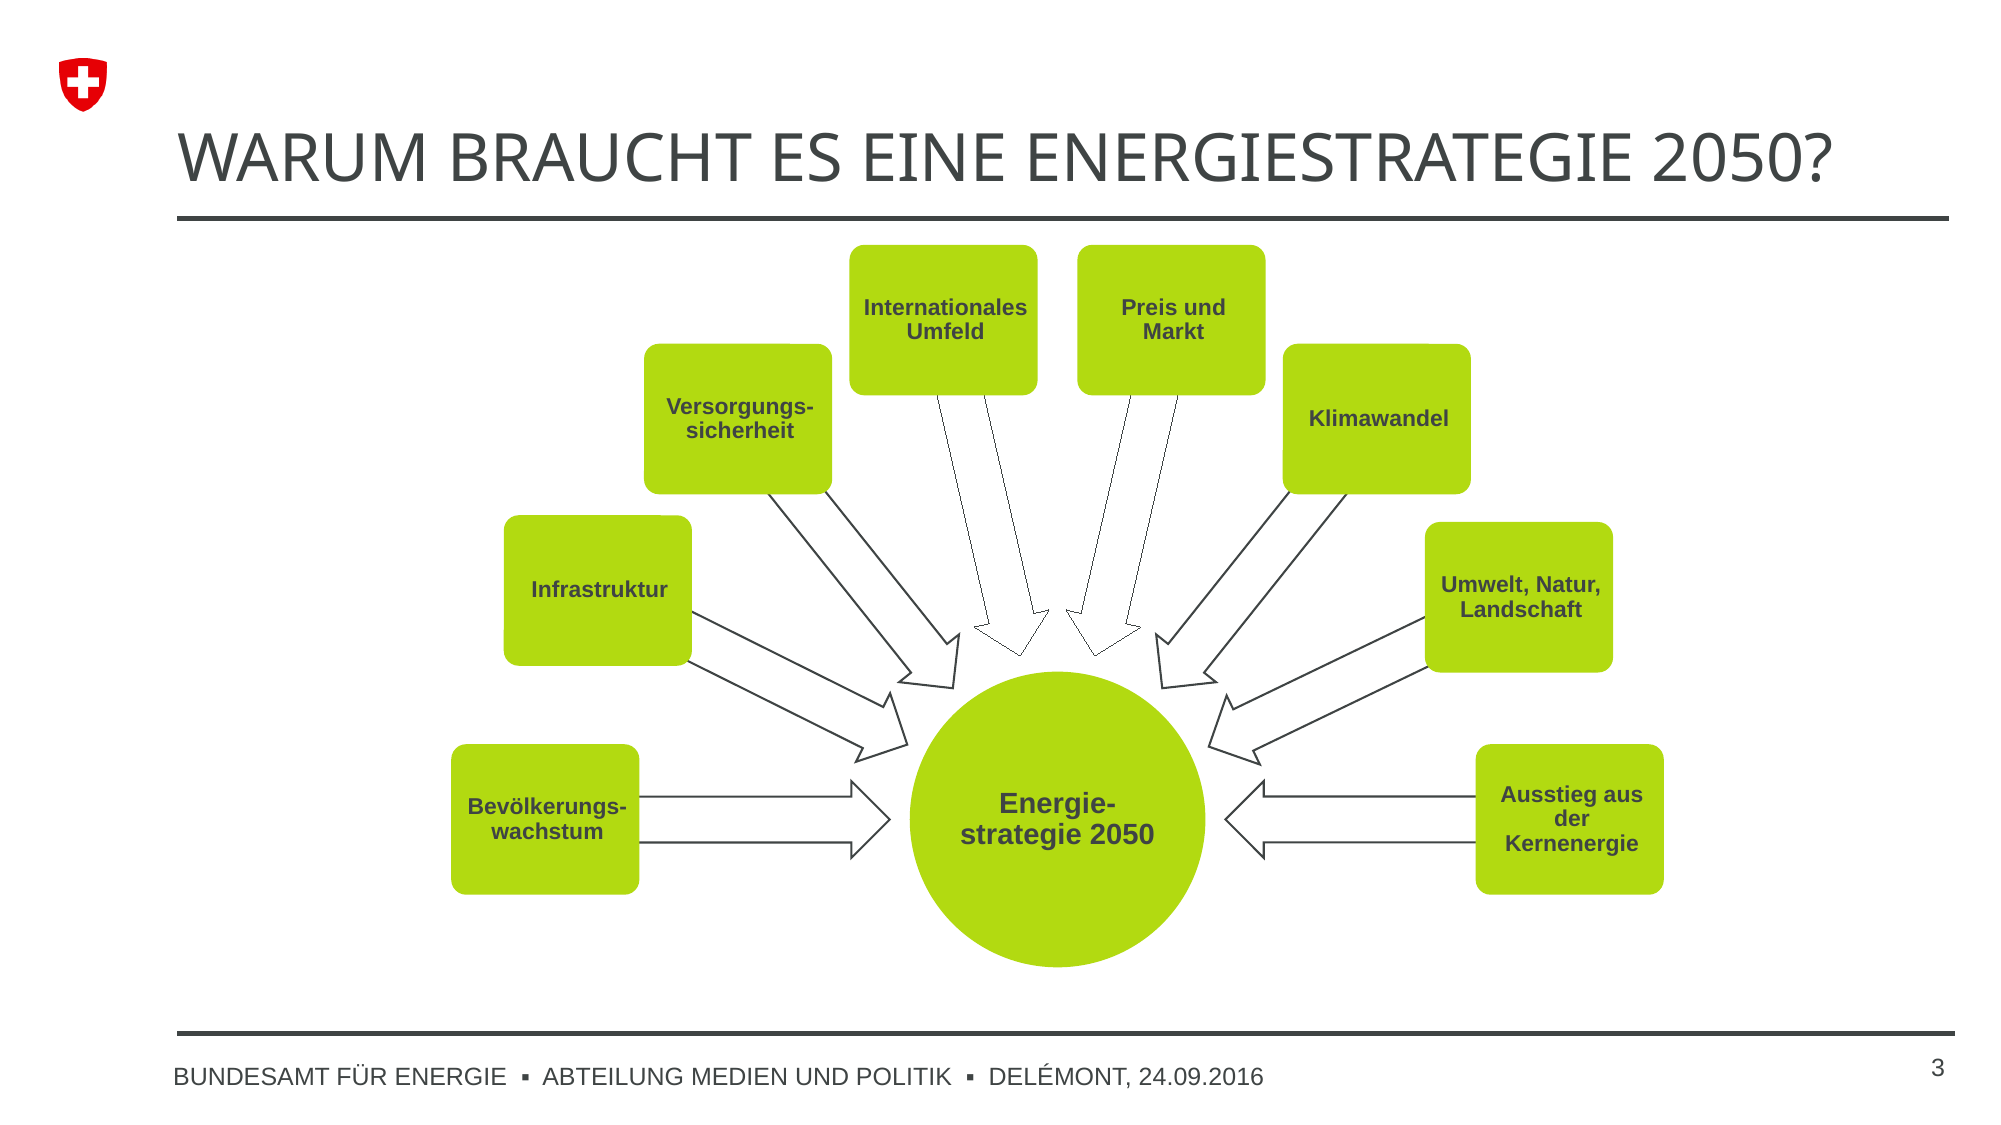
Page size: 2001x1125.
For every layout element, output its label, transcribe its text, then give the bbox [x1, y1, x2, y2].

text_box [450, 236, 1665, 976]
title Warum braucht es eine Energiestrategie 2050? [177, 59, 1949, 195]
slide_number 3 [1826, 1051, 1945, 1099]
picture [59, 58, 108, 113]
